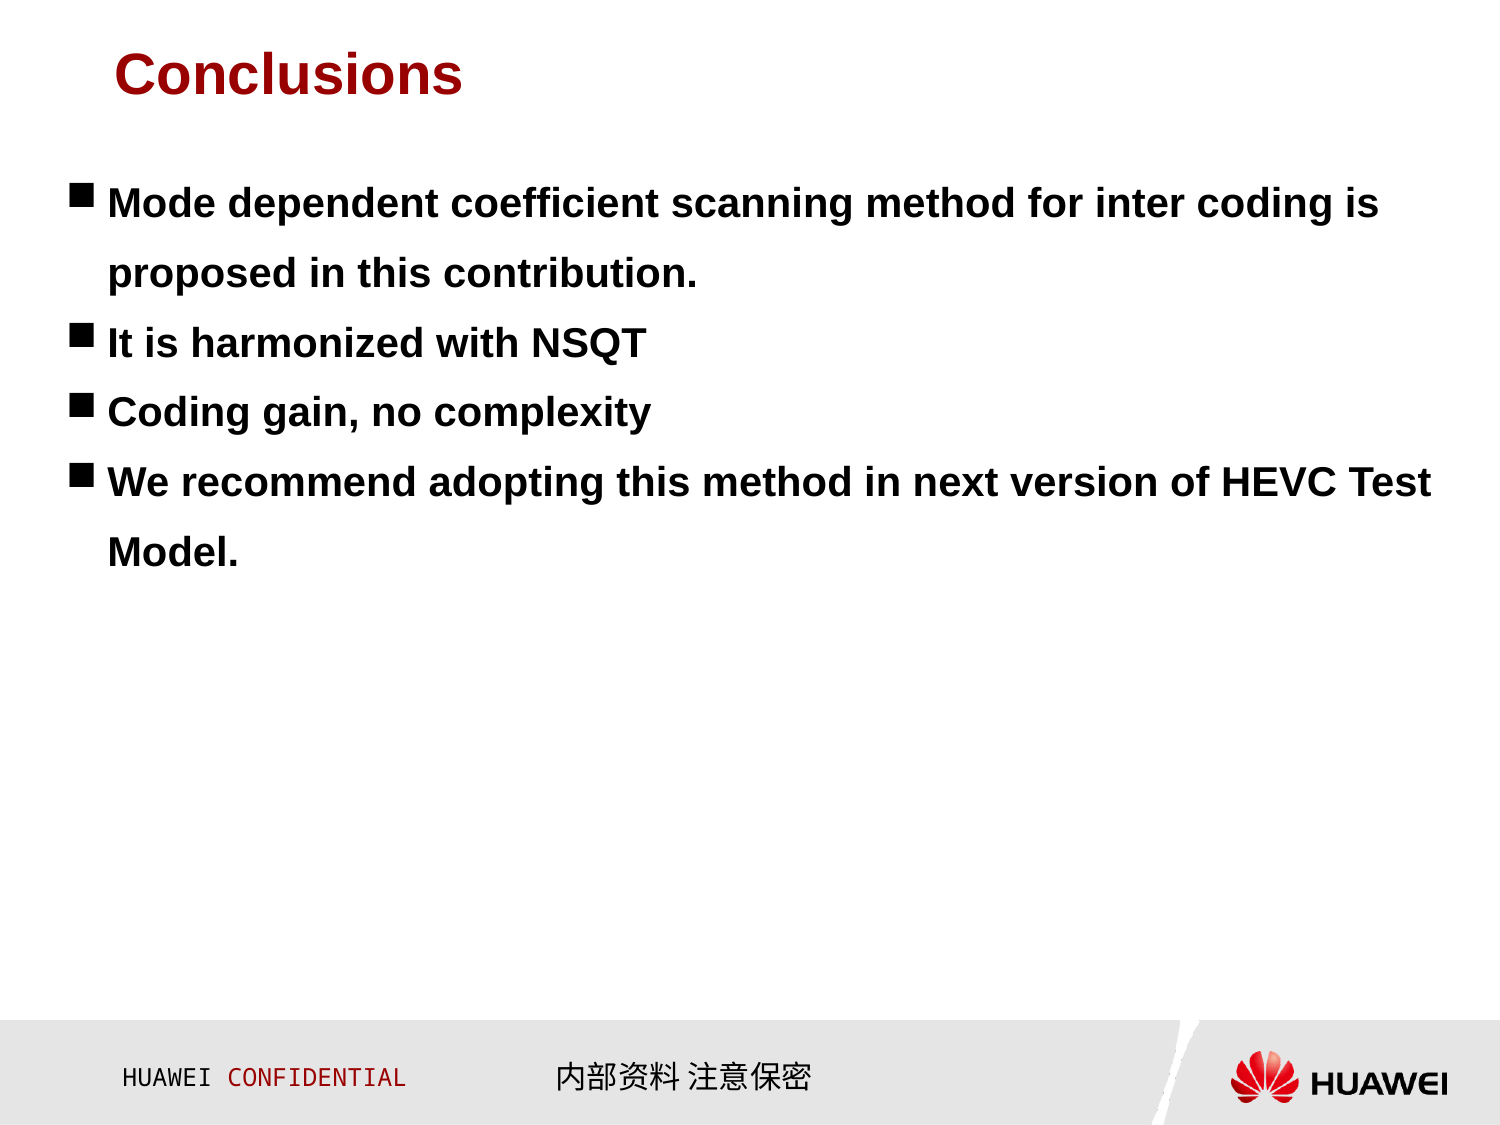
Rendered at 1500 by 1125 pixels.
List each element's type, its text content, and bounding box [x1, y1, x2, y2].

title Conclusions [101, 18, 1426, 124]
list Mode dependent coefficient scanning method for inter coding is proposed in this contribution. It is harmonized with NSQT Coding gain, no complexity We recommend adopting this method in next version of HEVC Test Model. [52, 148, 1448, 1006]
picture [0, 1020, 1500, 1125]
